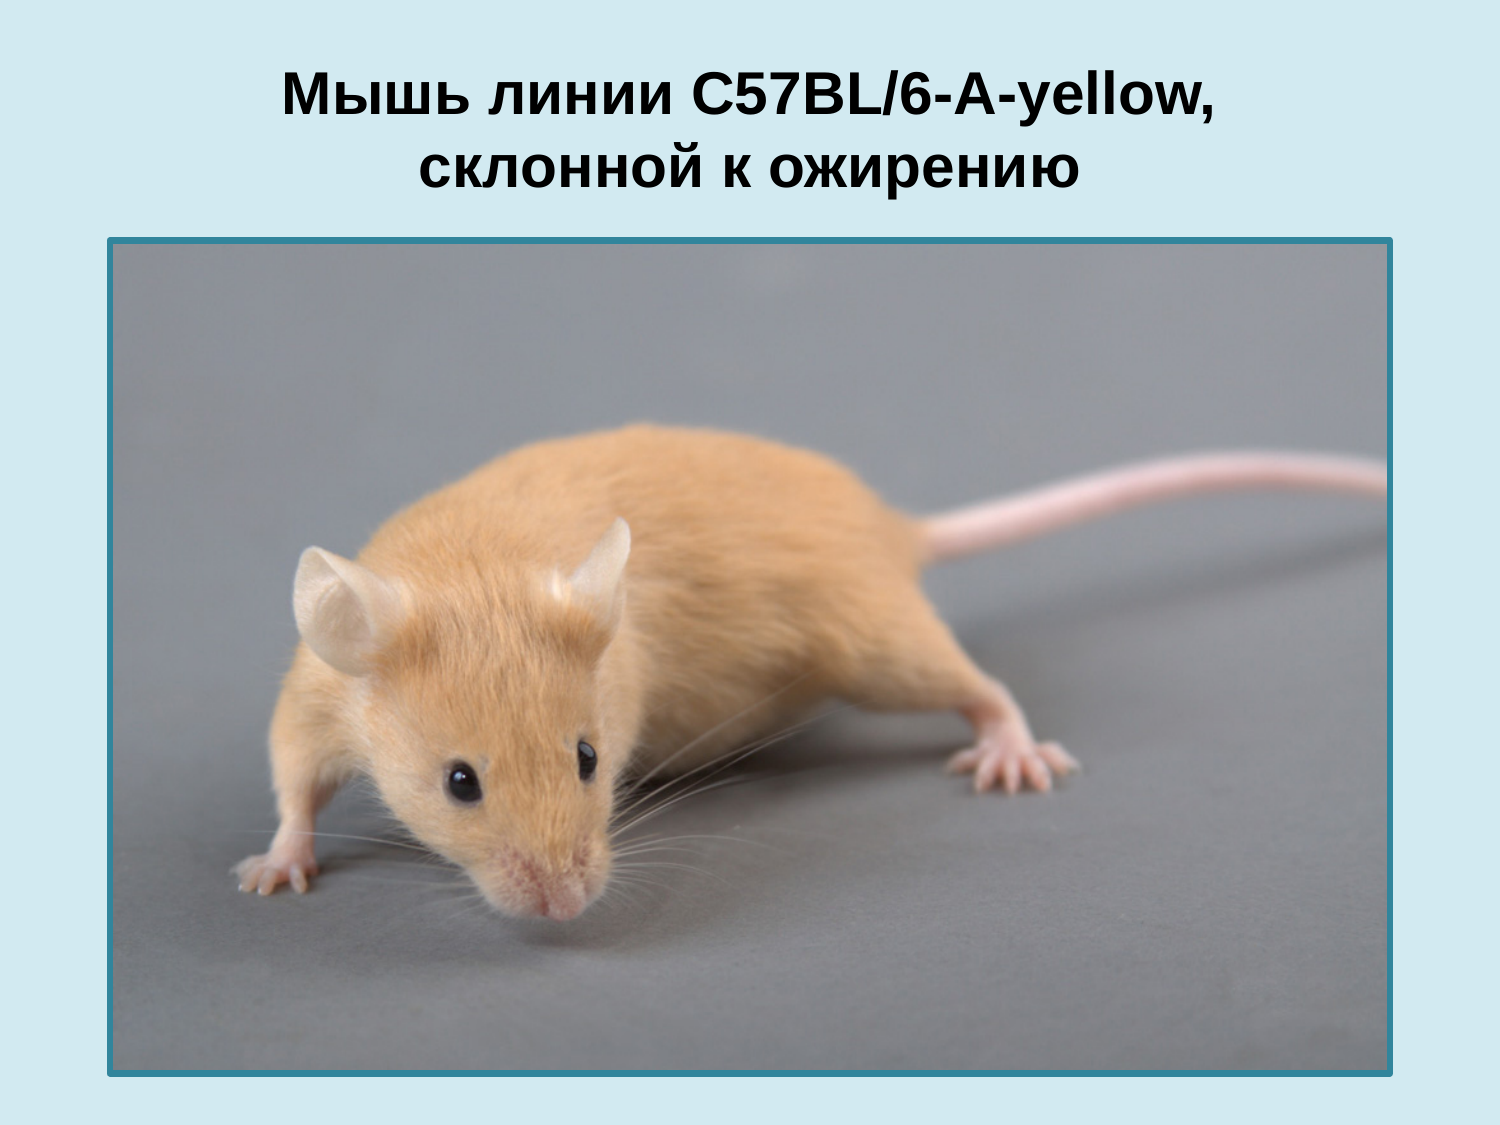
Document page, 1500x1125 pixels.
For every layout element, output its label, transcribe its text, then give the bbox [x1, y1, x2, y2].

title Мышь линии C57BL/6-A-yellow, склонной к ожирению [75, 45, 1425, 209]
picture [112, 243, 1388, 1071]
